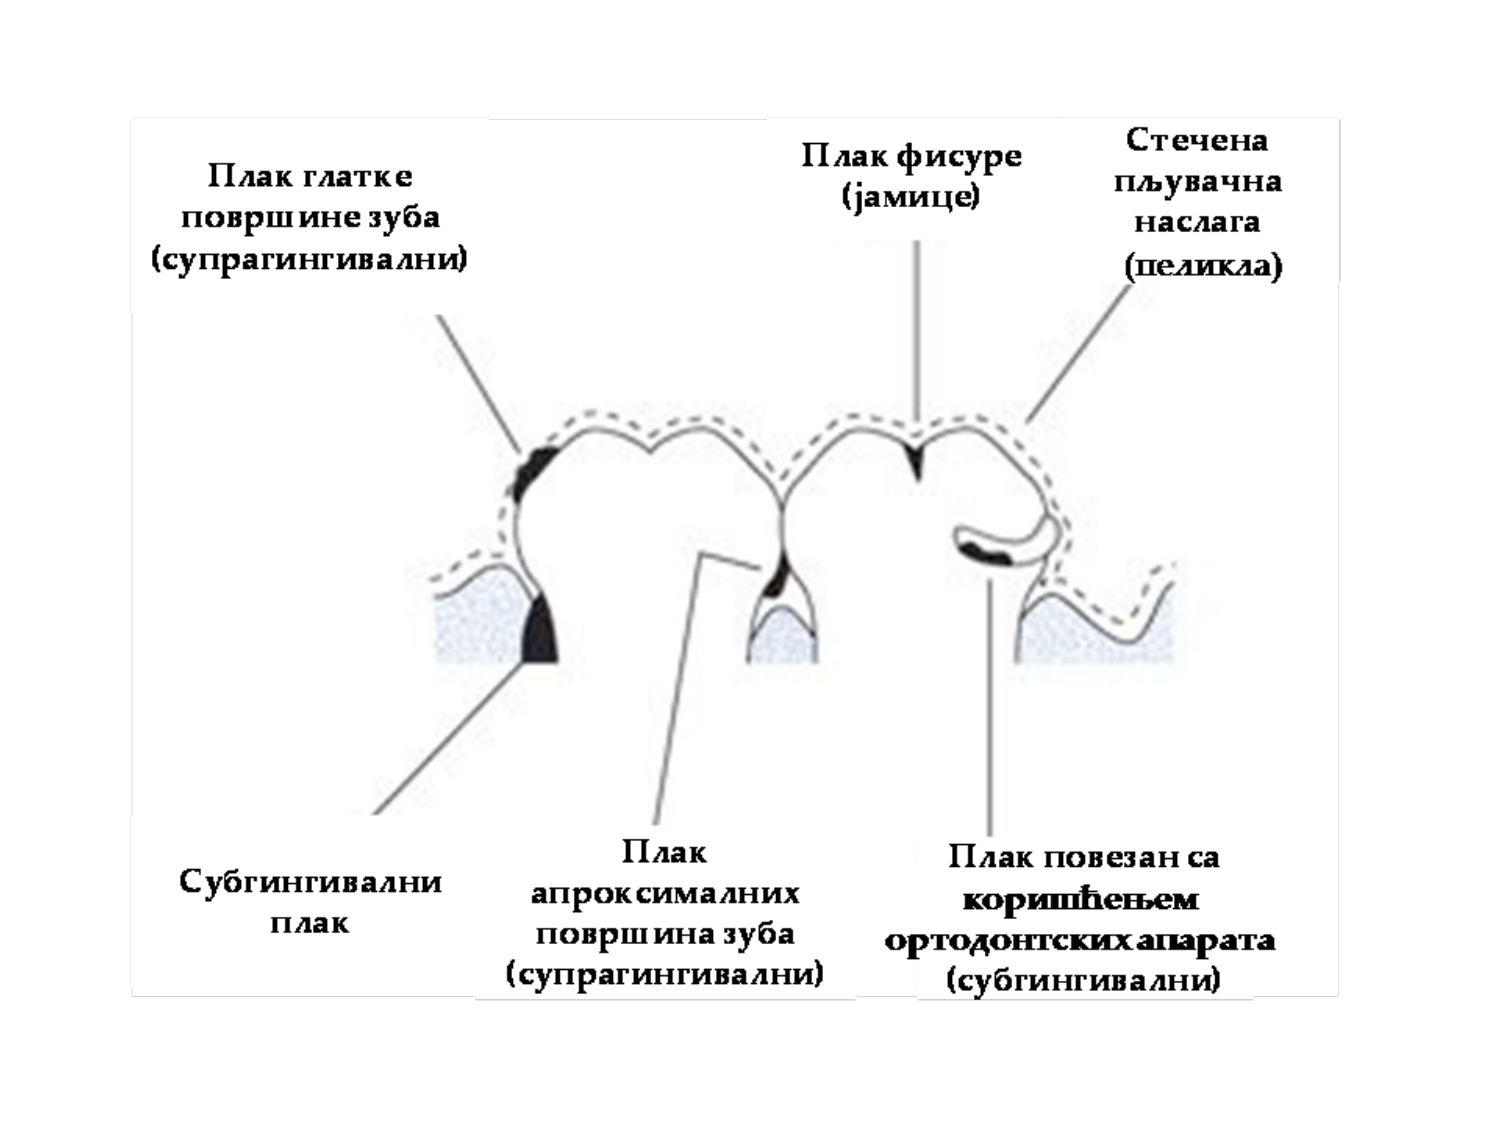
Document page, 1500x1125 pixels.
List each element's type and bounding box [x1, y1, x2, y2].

picture [123, 101, 1348, 1009]
